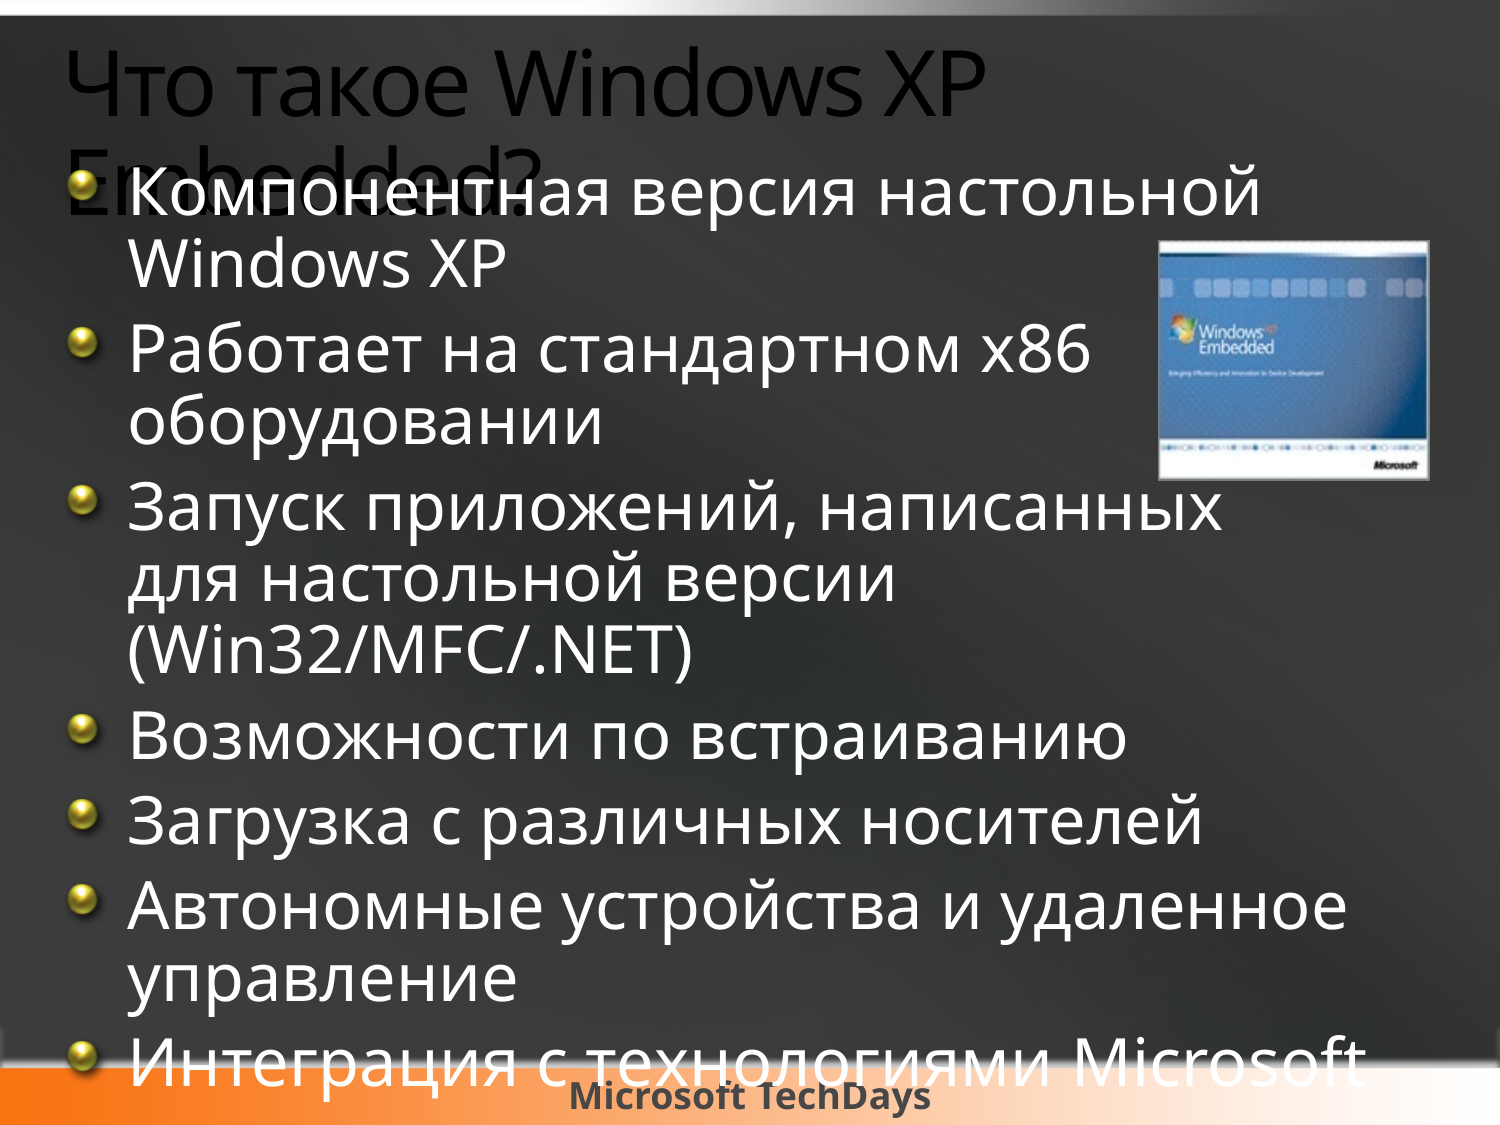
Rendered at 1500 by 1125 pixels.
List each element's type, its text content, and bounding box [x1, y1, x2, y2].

title Что такое Windows XP Embedded? [62, 37, 1438, 158]
list Компонентная версия настольной Windows XP Работает на стандартном x86 оборудовании Запуск приложений, написанных для настольной версии (Win32/MFC/.NET) Возможности по встраиванию Загрузка с различных носителей Автономные устройства и удаленное управление Интеграция с технологиями Microsoft [62, 158, 1438, 1055]
picture [0, 0, 1500, 1125]
